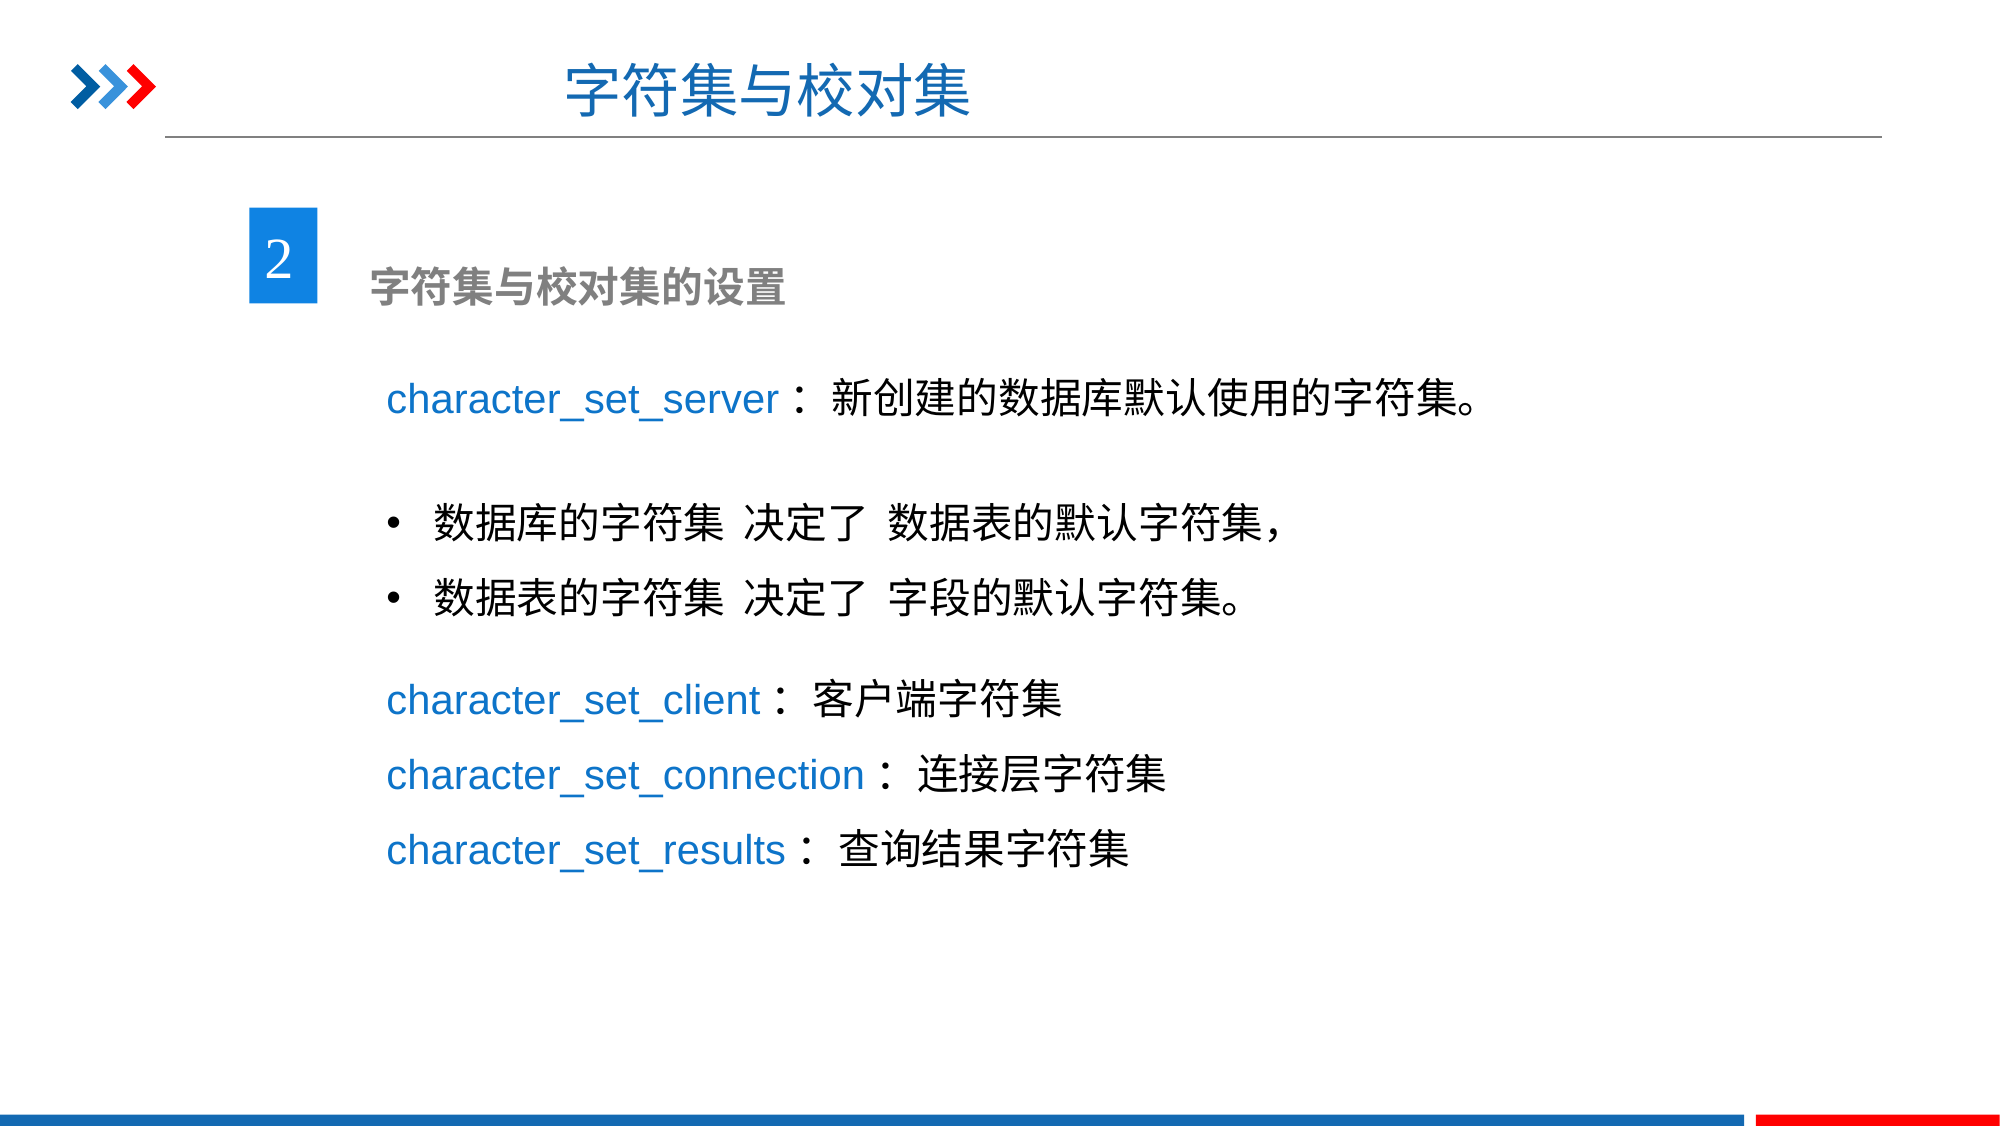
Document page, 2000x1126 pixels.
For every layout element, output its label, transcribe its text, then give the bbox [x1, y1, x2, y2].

text_box 字符集与校对集的设置 [319, 245, 1092, 320]
text_box character_set_server：新创建的数据库默认使用的字符集。 数据库的字符集 决定了 数据表的默认字符集， 数据表的字符集 决定了 字段的默认字符集。 [371, 364, 1593, 630]
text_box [249, 207, 318, 304]
text_box character_set_client：客户端字符集 character_set_connection：连接层字符集 character_set_results：查询结果字符集 [371, 640, 1409, 881]
title 字符集与校对集 [521, 25, 1296, 153]
